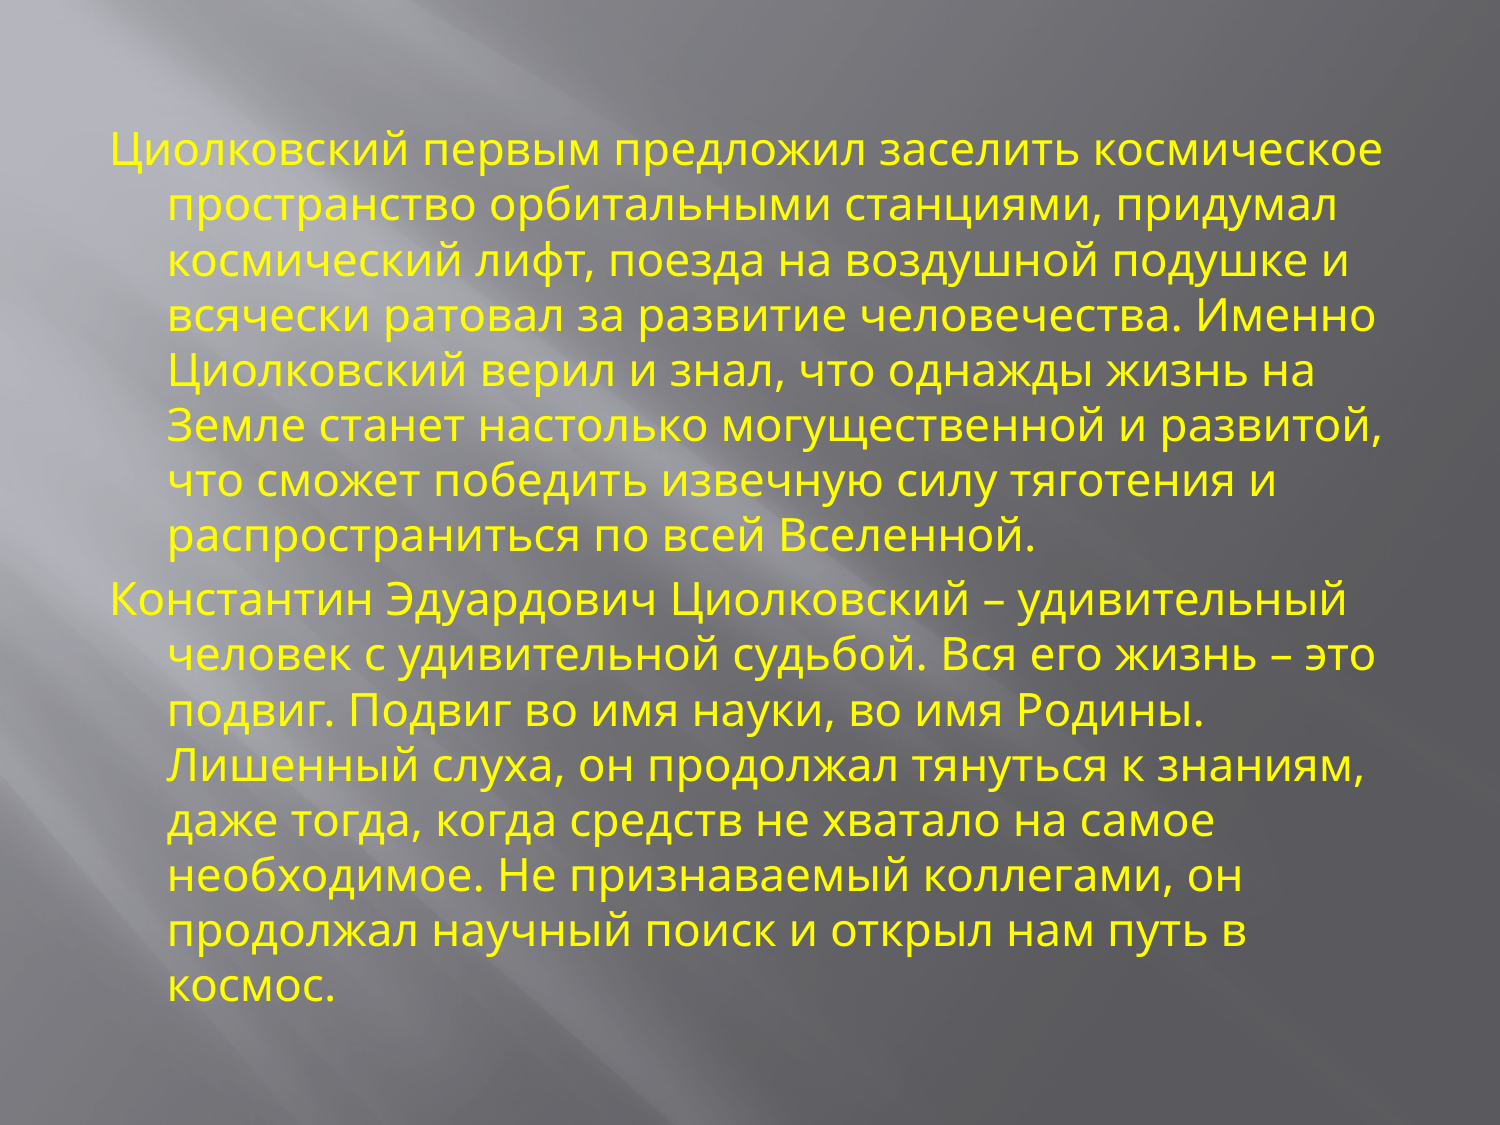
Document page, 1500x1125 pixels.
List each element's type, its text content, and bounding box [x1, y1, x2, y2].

list Циолковский первым предложил заселить космическое пространство орбитальными станциями, придумал космический лифт, поезда на воздушной подушке и всячески ратовал за развитие человечества. Именно Циолковский верил и знал, что однажды жизнь на Земле станет настолько могущественной и развитой, что сможет победить извечную силу тяготения и распространиться по всей Вселенной. Константин Эдуардович Циолковский – удивительный человек с удивительной судьбой. Вся его жизнь – это подвиг. Подвиг во имя науки, во имя Родины. Лишенный слуха, он продолжал тянуться к знаниям, даже тогда, когда средств не хватало на самое необходимое. Не признаваемый коллегами, он продолжал научный поиск и открыл нам путь в космос. [75, 112, 1425, 1035]
